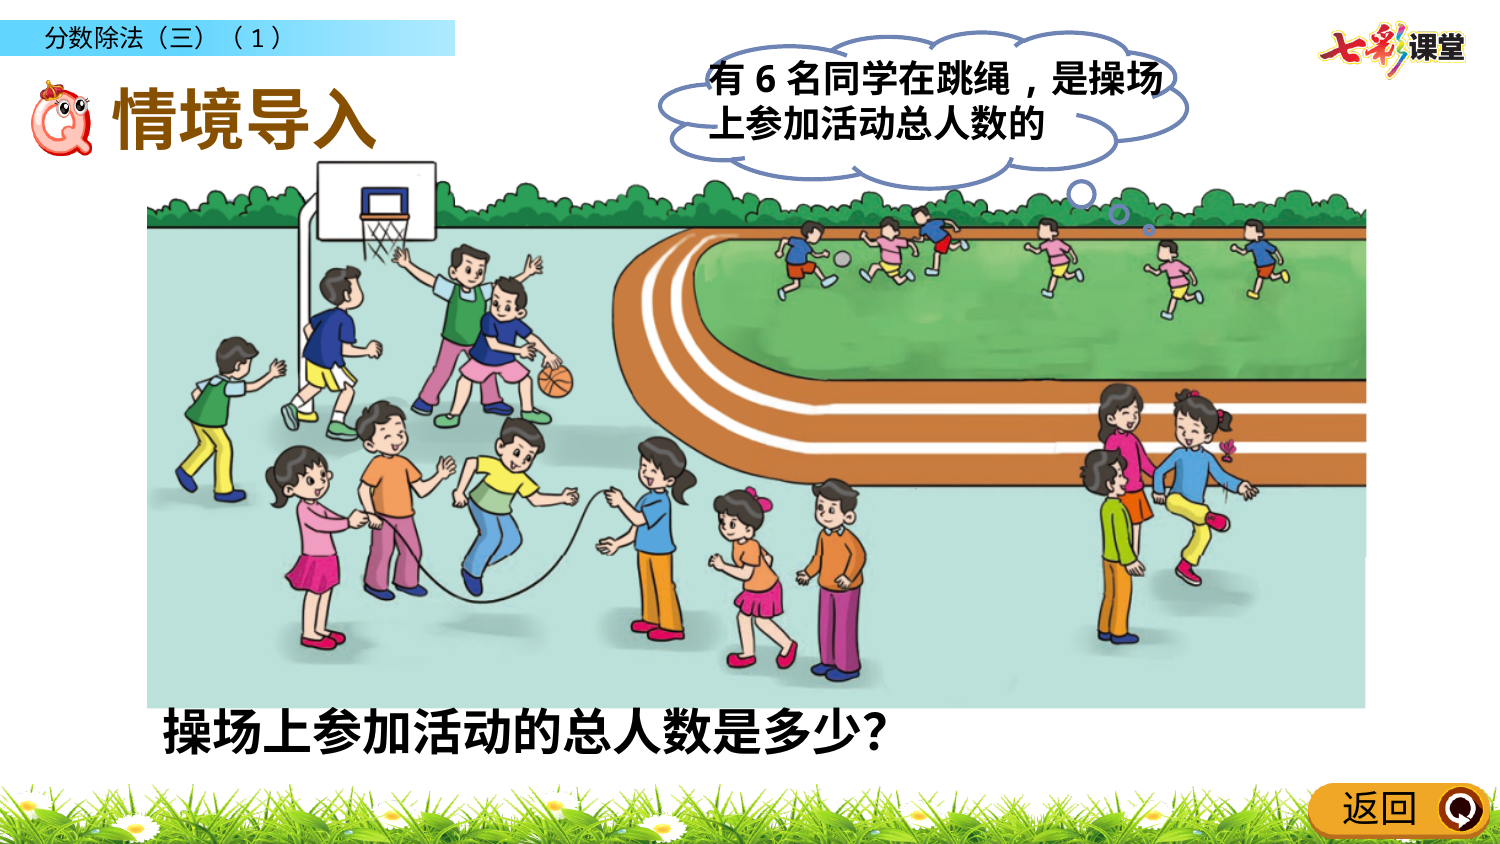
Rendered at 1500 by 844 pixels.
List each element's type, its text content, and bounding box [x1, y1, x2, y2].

picture [31, 80, 92, 156]
text_box 操场上参加活动的总人数是多少？ [147, 693, 1459, 769]
text_box 情境导入 [100, 72, 404, 164]
picture [0, 783, 1500, 844]
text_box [660, 31, 1188, 189]
picture [147, 102, 1369, 711]
picture [1316, 20, 1468, 80]
